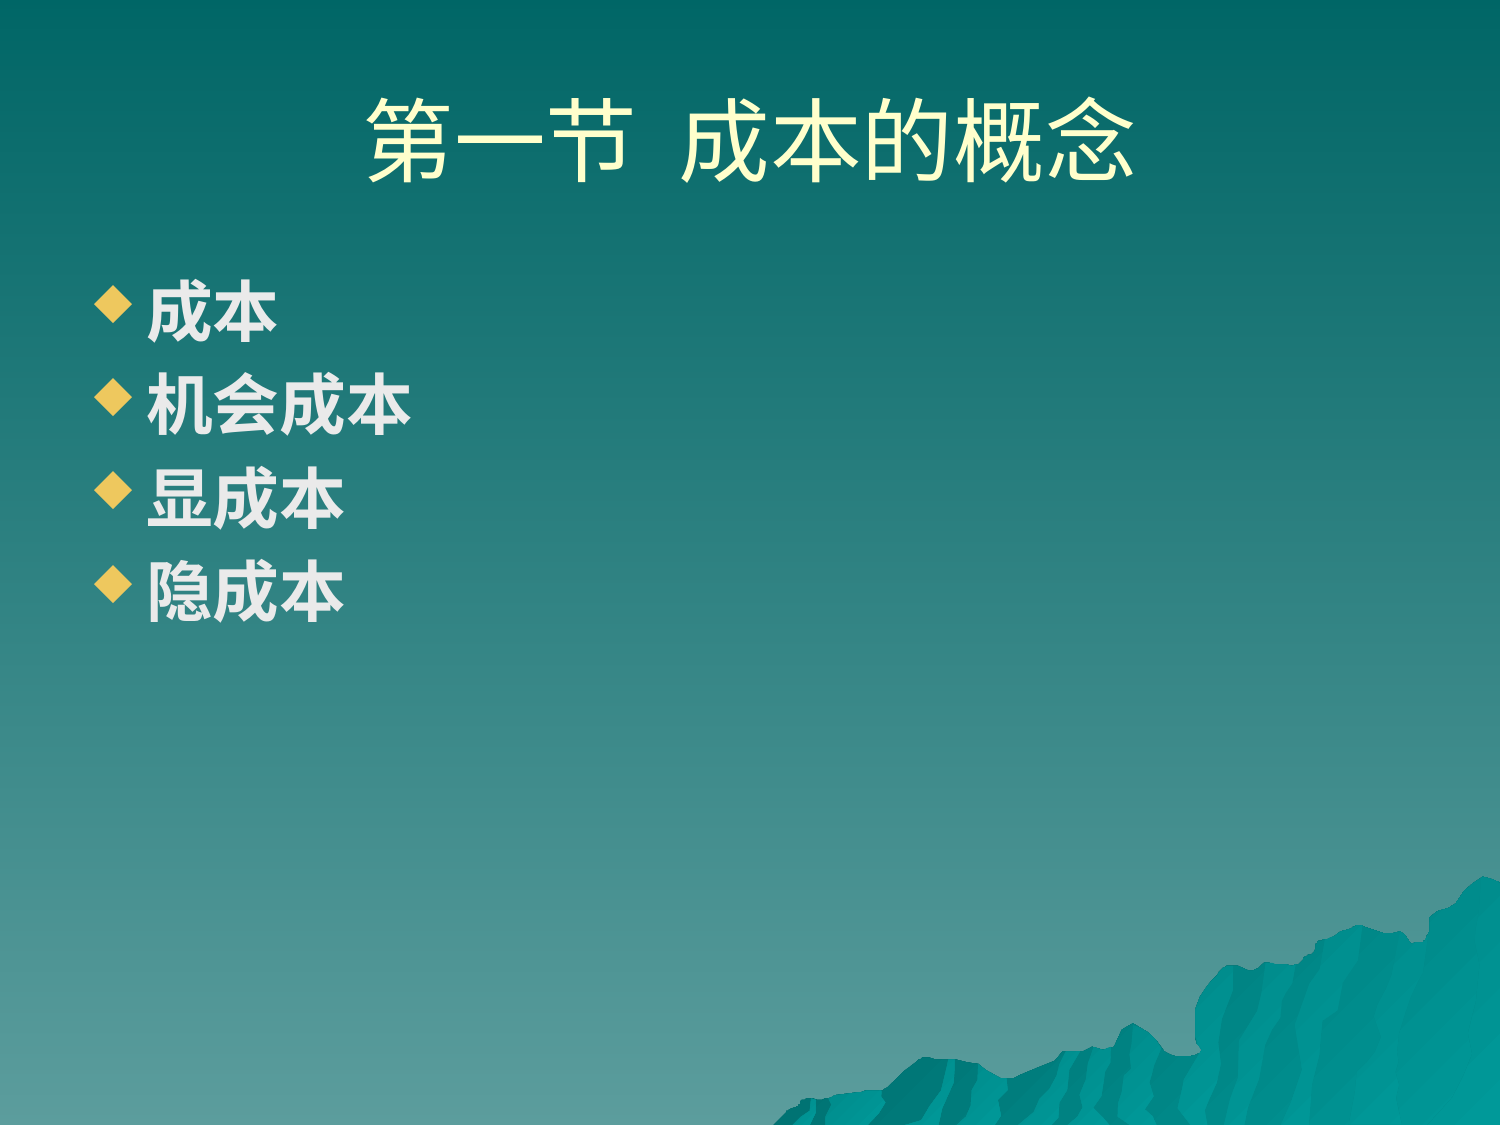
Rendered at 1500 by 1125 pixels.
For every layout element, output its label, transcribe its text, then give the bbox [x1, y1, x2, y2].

title 第一节 成本的概念 [75, 45, 1425, 233]
list 成本 机会成本 显成本 隐成本 [75, 262, 1425, 1006]
